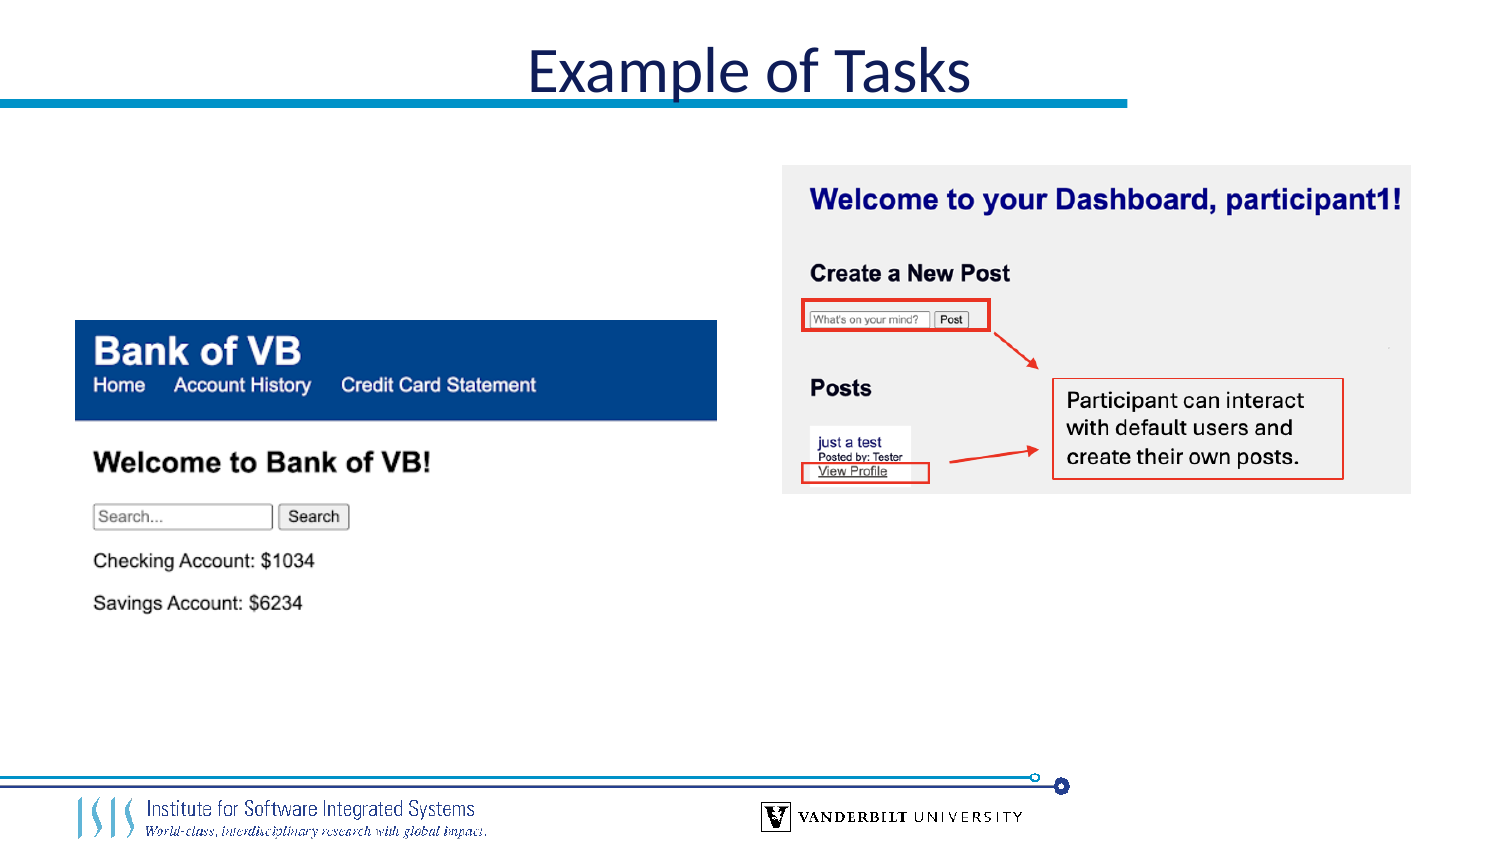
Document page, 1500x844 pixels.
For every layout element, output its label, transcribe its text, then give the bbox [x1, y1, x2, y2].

picture [0, 109, 1412, 839]
title Example of Tasks [75, 19, 1425, 114]
